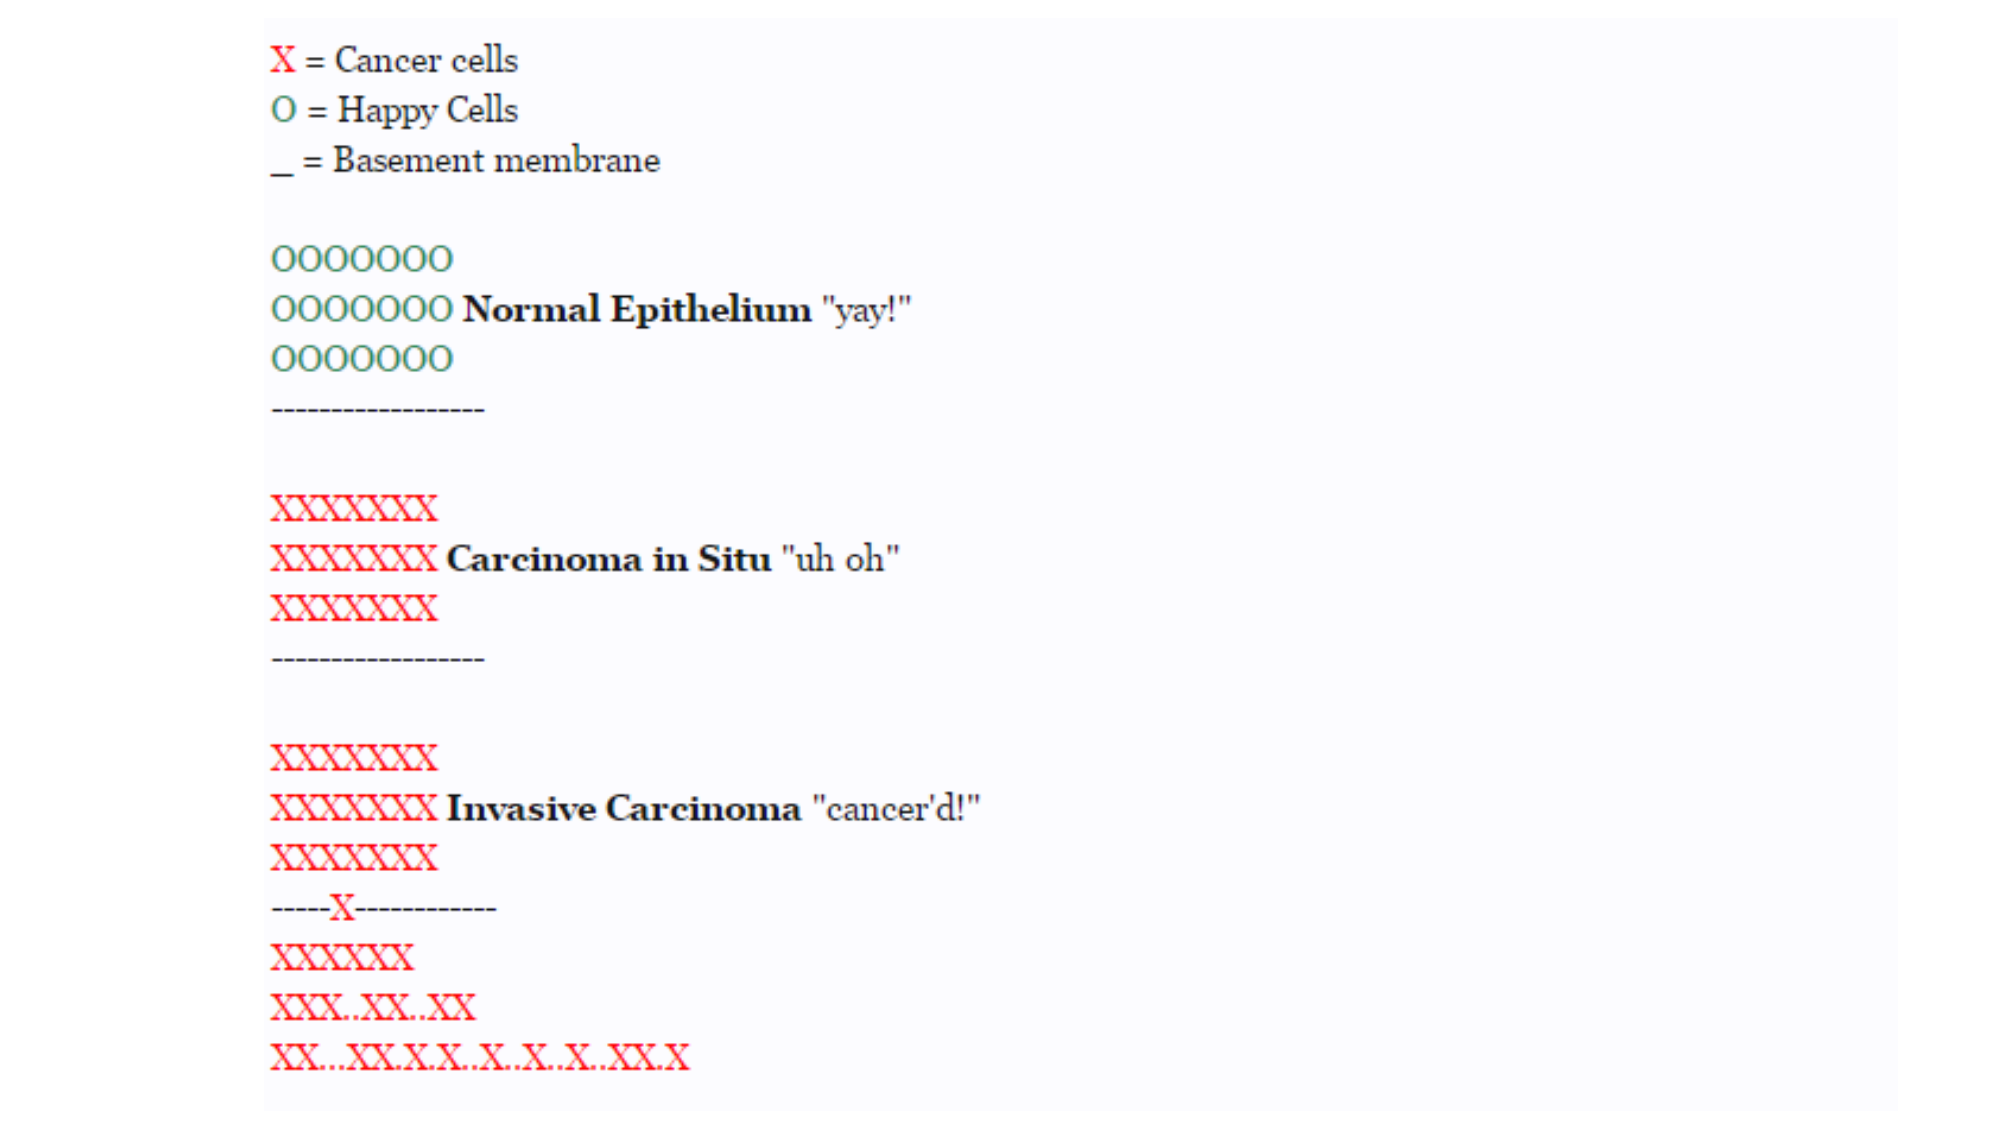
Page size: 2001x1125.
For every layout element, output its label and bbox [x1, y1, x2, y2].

picture [264, 18, 1898, 1111]
